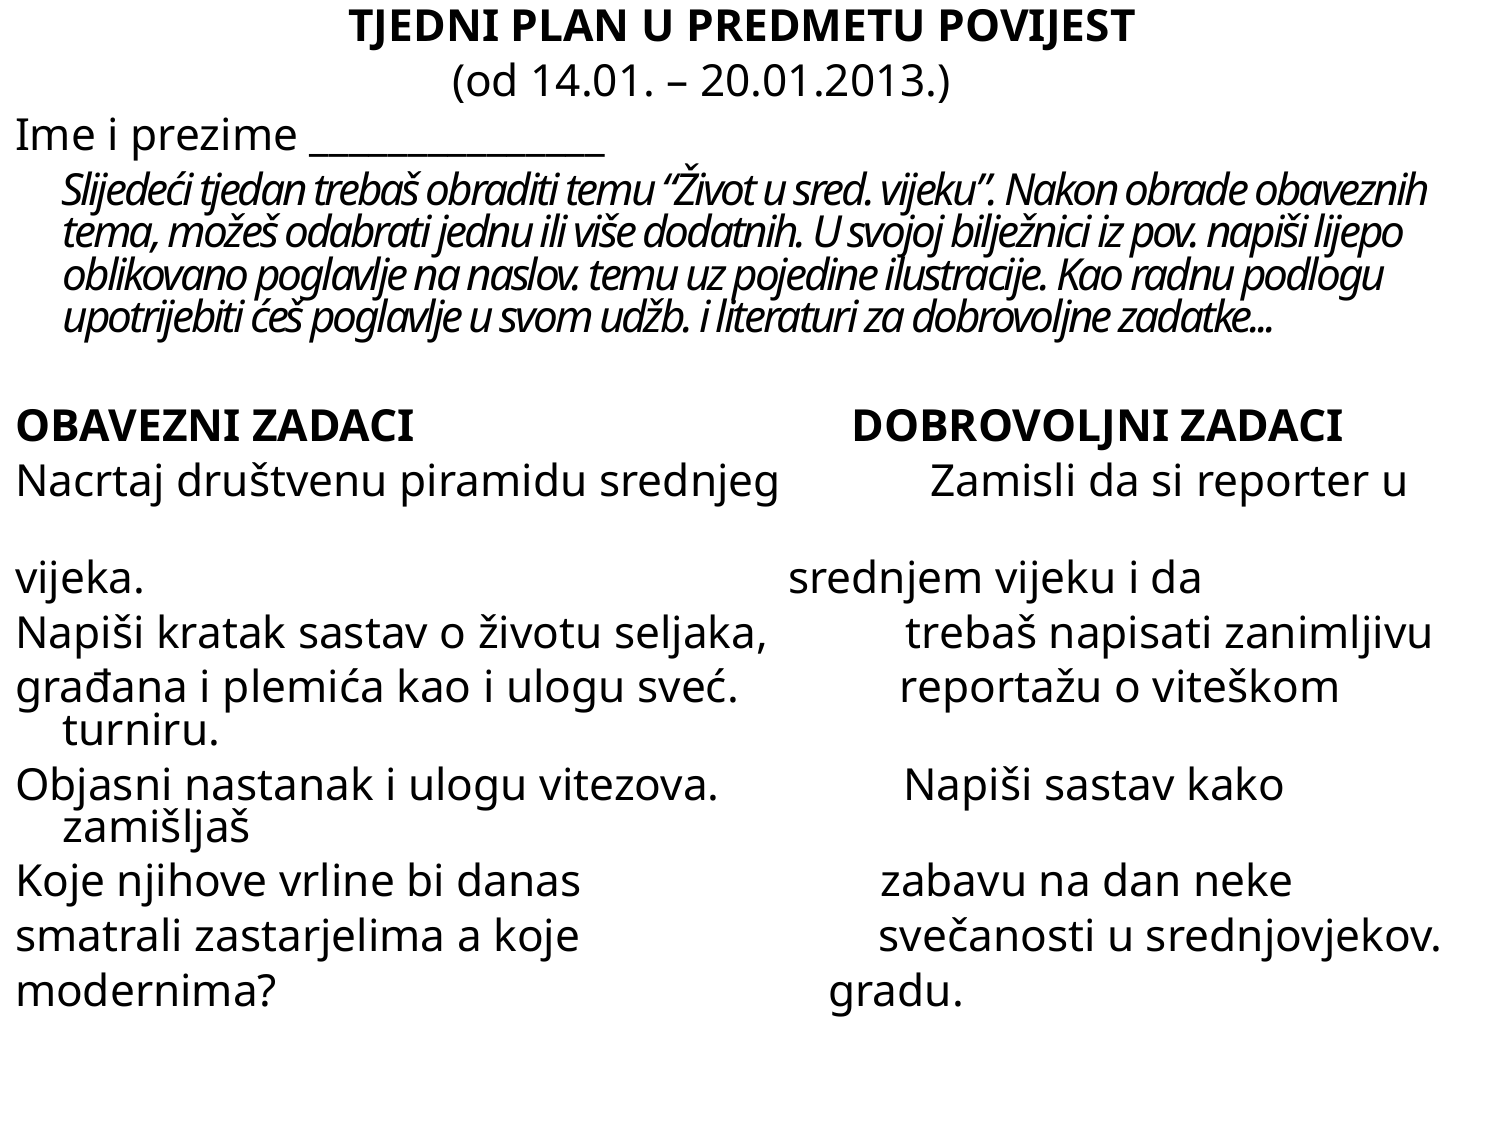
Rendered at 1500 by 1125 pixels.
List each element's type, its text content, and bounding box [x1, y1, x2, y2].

list TJEDNI PLAN U PREDMETU POVIJEST (od 14.01. – 20.01.2013.) Ime i prezime _______________ Slijedeći tjedan trebaš obraditi temu “Život u sred. vijeku”. Nakon obrade obaveznih tema, možeš odabrati jednu ili više dodatnih. U svojoj bilježnici iz pov. napiši lijepo oblikovano poglavlje na naslov. temu uz pojedine ilustracije. Kao radnu podlogu upotrijebiti ćeš poglavlje u svom udžb. i literaturi za dobrovoljne zadatke... OBAVEZNI ZADACI DOBROVOLJNI ZADACI Nacrtaj društvenu piramidu srednjeg Zamisli da si reporter u vijeka. srednjem vijeku i da Napiši kratak sastav o životu seljaka, trebaš napisati zanimljivu građana i plemića kao i ulogu sveć. reportažu o viteškom turniru. Objasni nastanak i ulogu vitezova. Napiši sastav kako zamišljaš Koje njihove vrline bi danas zabavu na dan neke smatrali zastarjelima a koje svečanosti u srednjovjekov. modernima? gradu. [0, 0, 1500, 1125]
